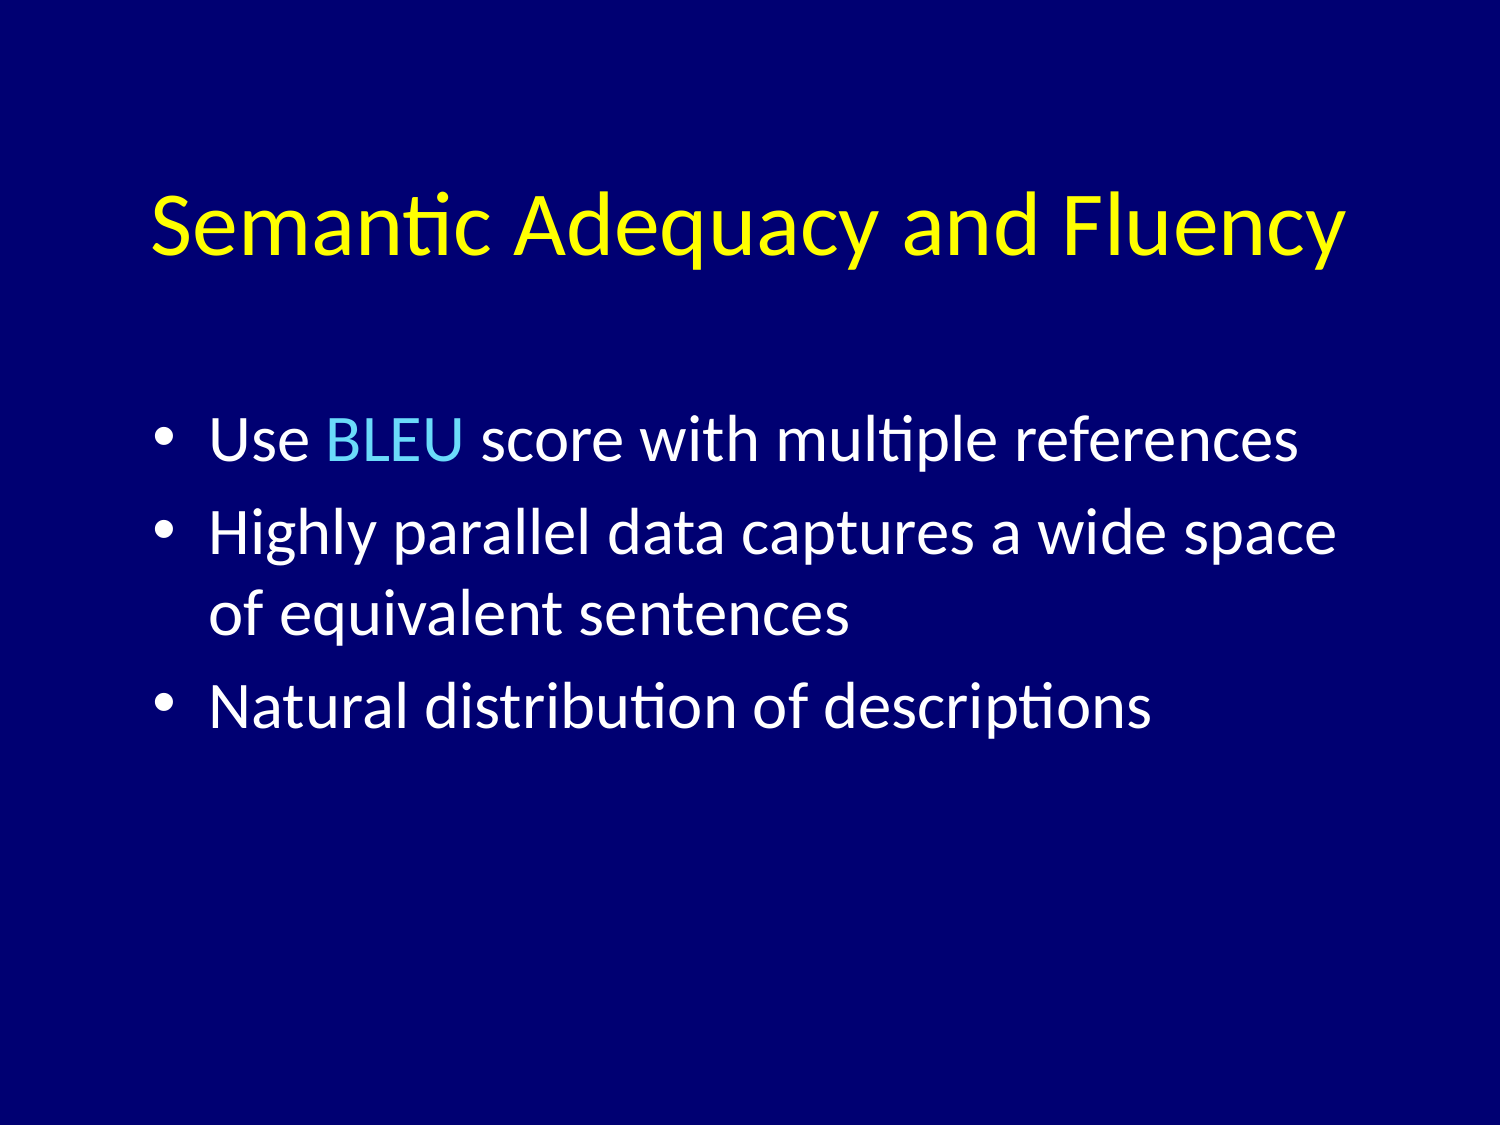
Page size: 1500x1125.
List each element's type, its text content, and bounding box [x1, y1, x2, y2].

title Semantic Adequacy and Fluency [75, 125, 1425, 313]
list Use BLEU score with multiple references Highly parallel data captures a wide space of equivalent sentences Natural distribution of descriptions [137, 387, 1363, 875]
